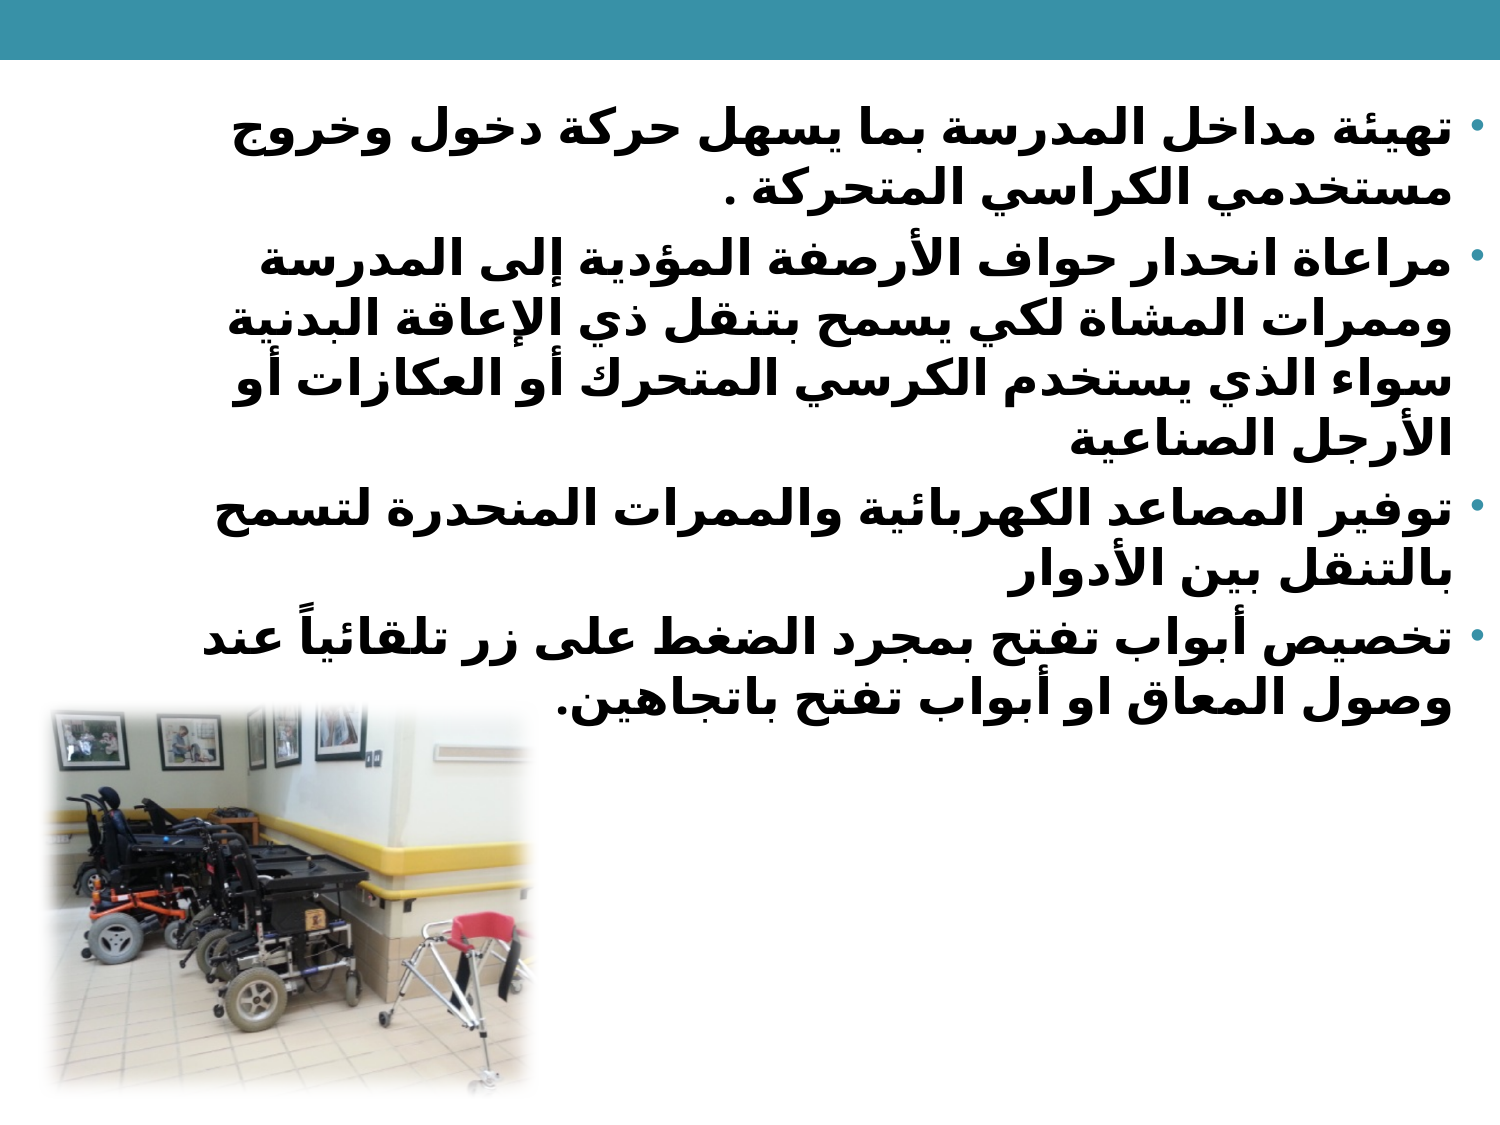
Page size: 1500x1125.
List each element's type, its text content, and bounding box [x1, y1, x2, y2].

picture [37, 699, 540, 1101]
list تهيئة مداخل المدرسة بما يسهل حركة دخول وخروج مستخدمي الكراسي المتحركة . مراعاة انحدار حواف الأرصفة المؤدية إلى المدرسة وممرات المشاة لكي يسمح بتنقل ذي الإعاقة البدنية سواء الذي يستخدم الكرسي المتحرك أو العكازات أو الأرجل الصناعية توفير المصاعد الكهربائية والممرات المنحدرة لتسمح بالتنقل بين الأدوار تخصيص أبواب تفتح بمجرد الضغط على زر تلقائياً عند وصول المعاق او أبواب تفتح باتجاهين. [150, 87, 1500, 888]
